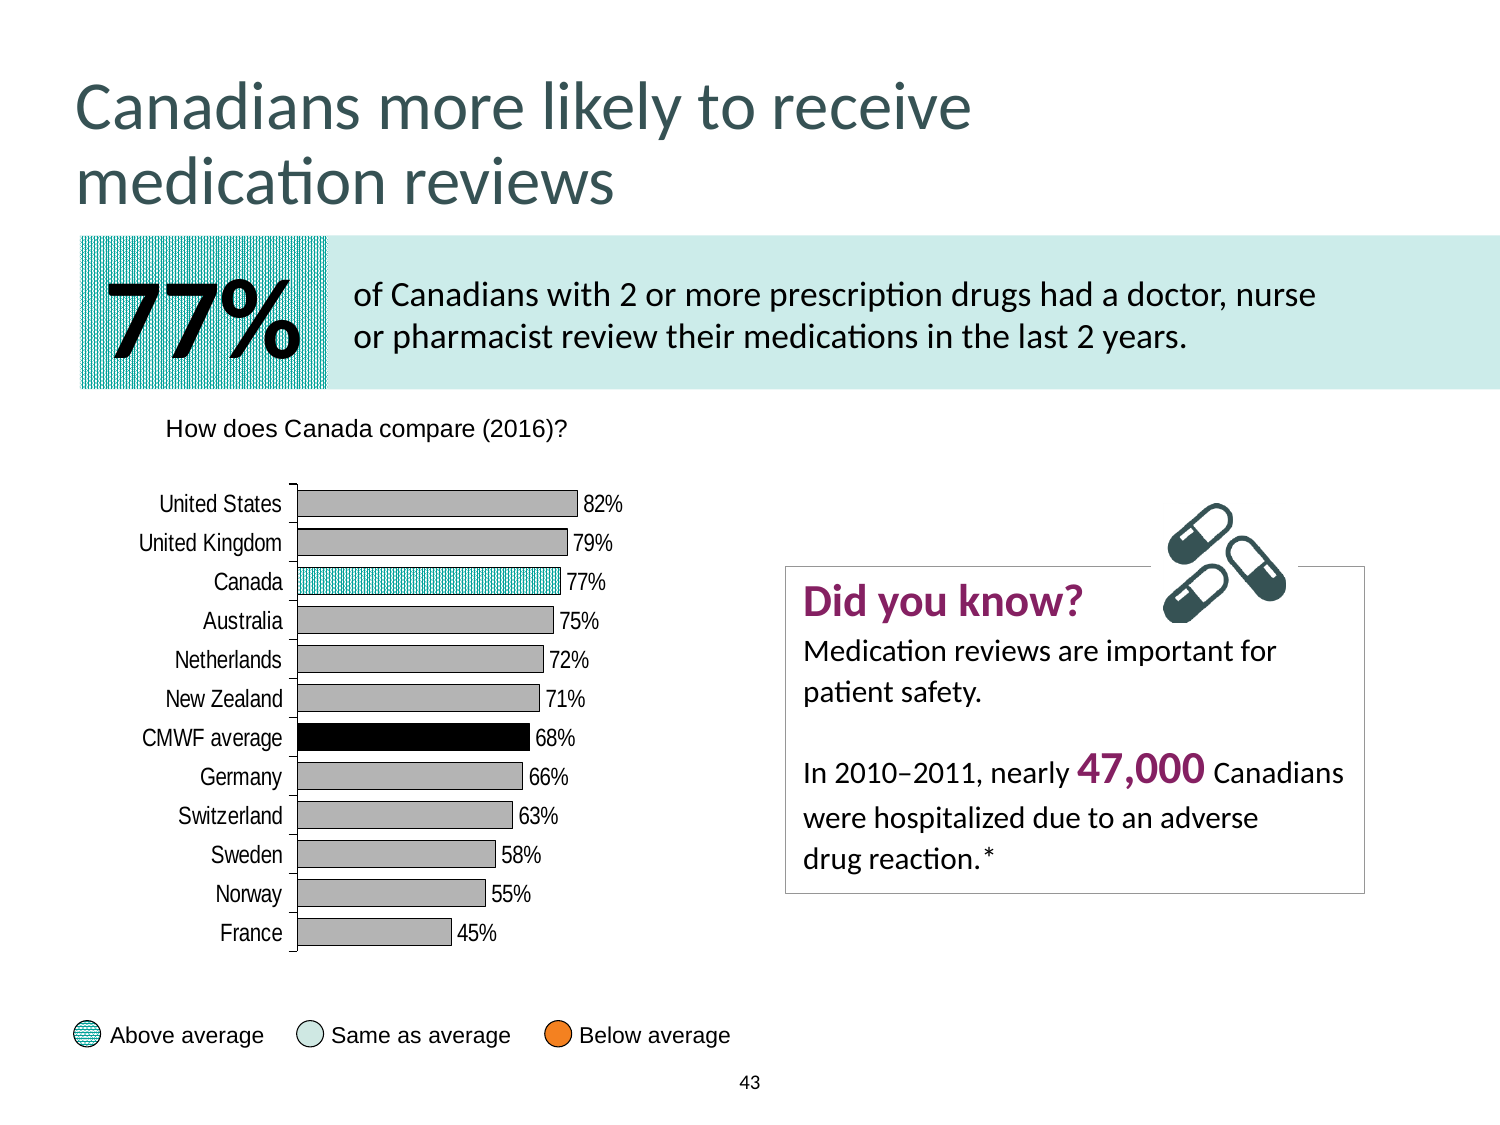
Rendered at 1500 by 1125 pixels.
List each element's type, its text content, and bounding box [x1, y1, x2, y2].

text_box Did you know? Medication reviews are important for patient safety. In 2010–2011, nearly 47,000 Canadians were hospitalized due to an adverse drug reaction.* [785, 566, 1365, 894]
chart [79, 407, 671, 973]
text_box 77% [79, 236, 328, 389]
text_box [79, 235, 1500, 390]
text_box of Canadians with 2 or more prescription drugs had a doctor, nurse or pharmacist review their medications in the last 2 years. [338, 263, 1400, 363]
title Canadians more likely to receive medication reviews [60, 60, 1411, 228]
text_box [73, 1012, 784, 1057]
picture [1163, 503, 1287, 624]
